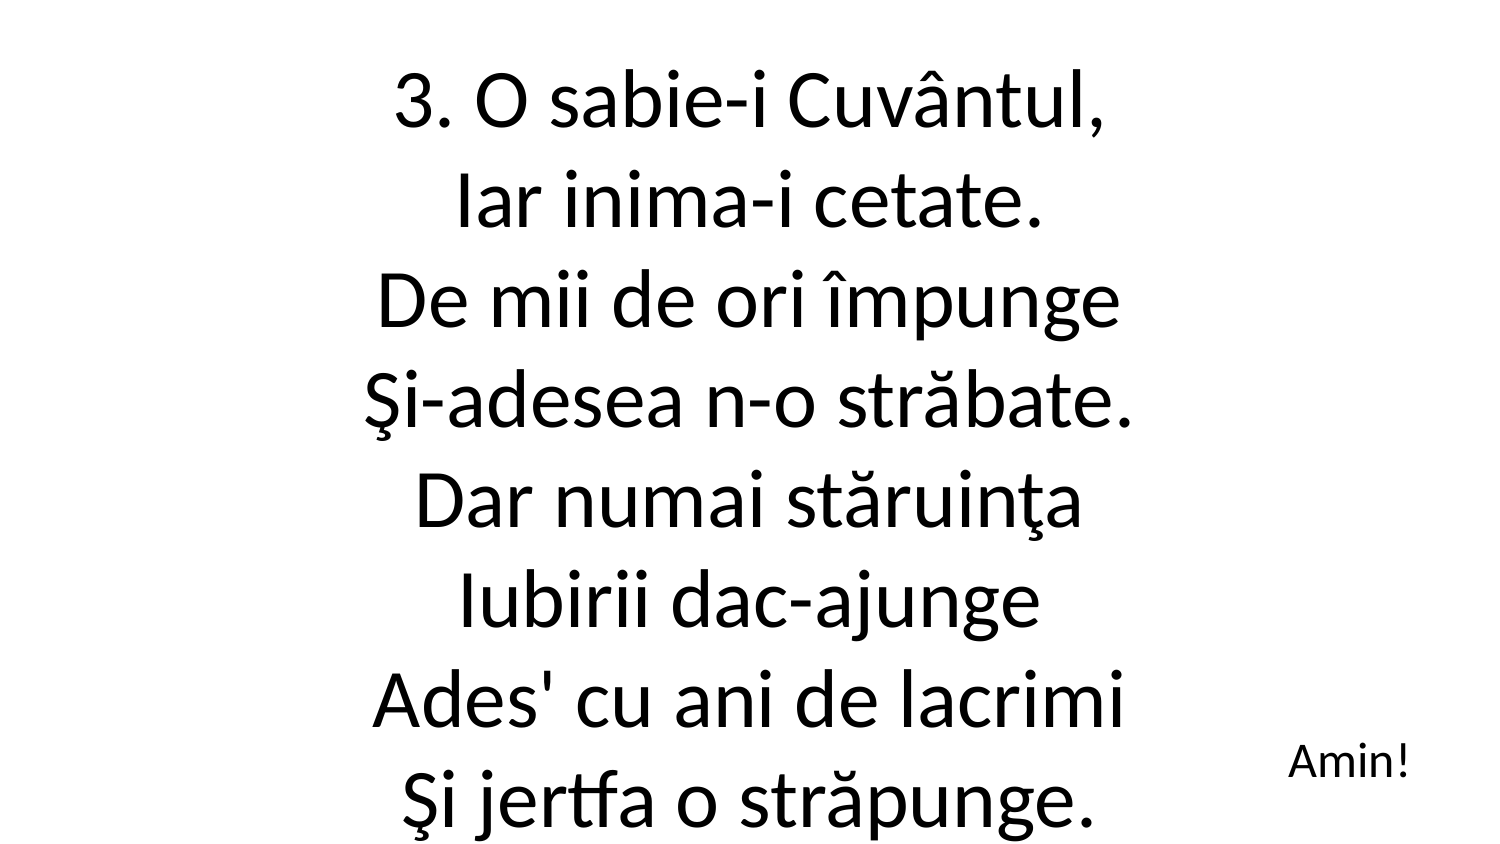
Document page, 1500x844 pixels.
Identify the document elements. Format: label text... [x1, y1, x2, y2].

text_box 3. O sabie-i Cuvântul, Iar inima-i cetate. De mii de ori împunge Şi-adesea n-o străbate. Dar numai stăruinţa Iubirii dac-ajunge Ades' cu ani de lacrimi Şi jertfa o străpunge. [349, 0, 1151, 844]
text_box Amin! [1273, 674, 1427, 795]
